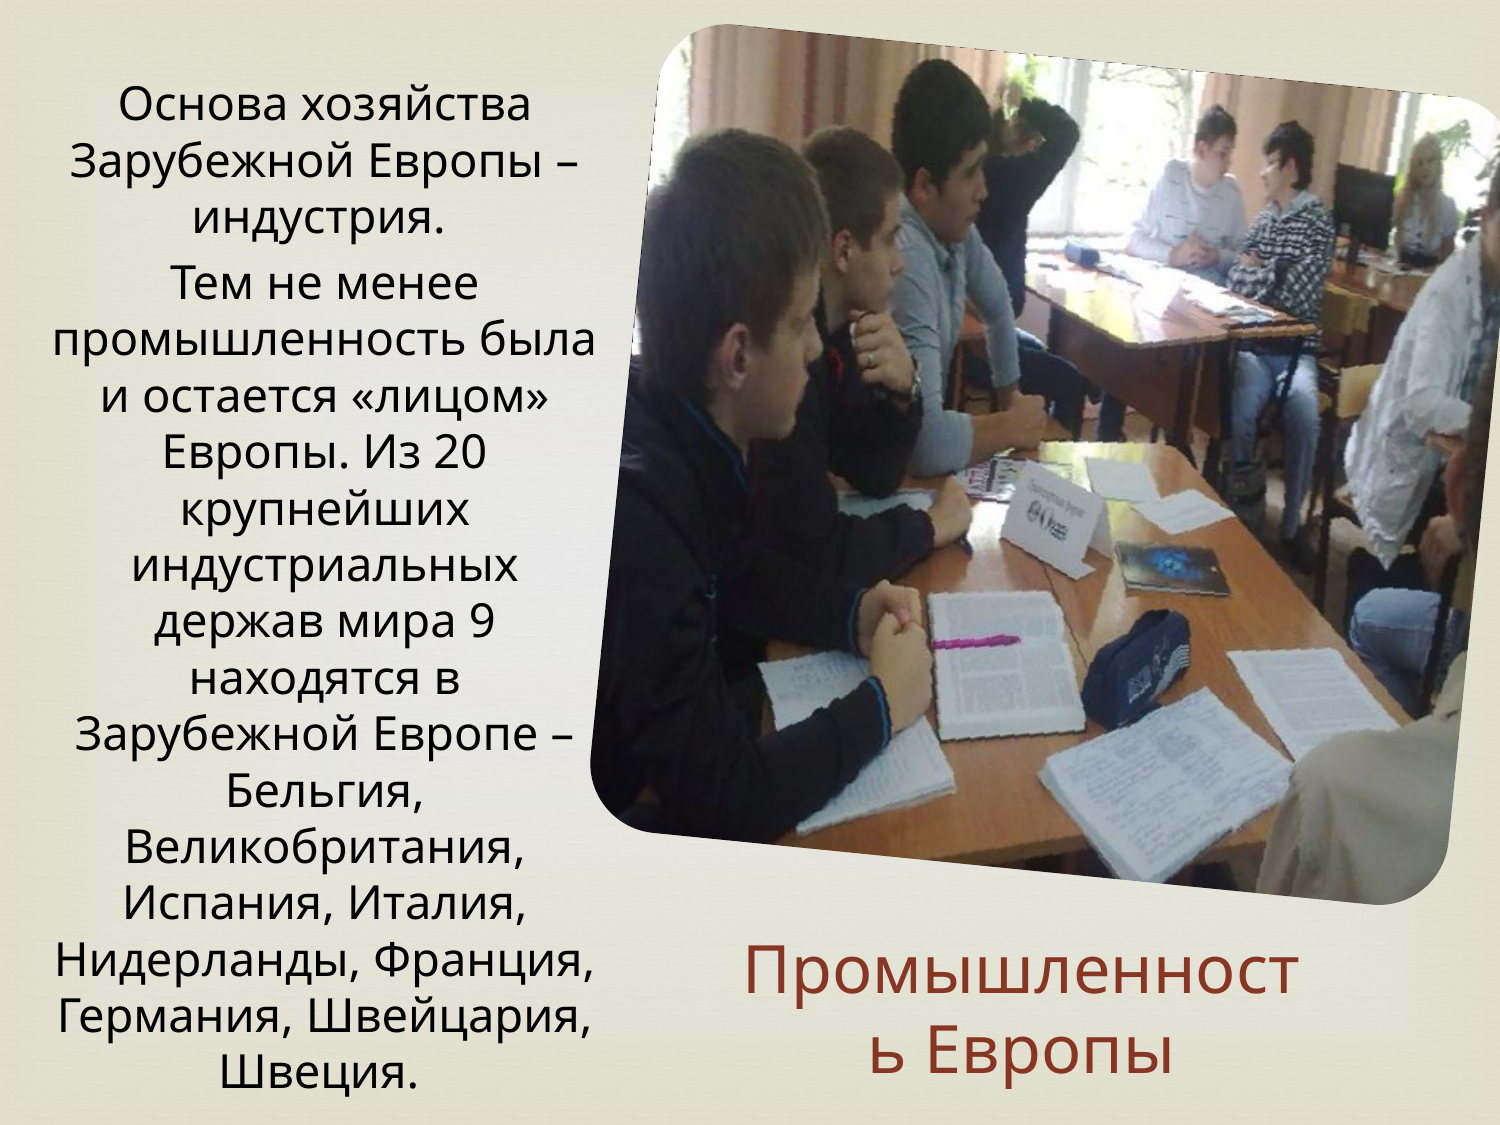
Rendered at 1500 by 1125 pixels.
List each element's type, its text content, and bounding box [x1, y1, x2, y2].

list Основа хозяйства Зарубежной Европы – индустрия. Тем не менее промышленность была и остается «лицом» Европы. Из 20 крупнейших индустриальных держав мира 9 находятся в Зарубежной Европе – Бельгия, Великобритания, Испания, Италия, Нидерланды, Франция, Германия, Швейцария, Швеция. [29, 66, 621, 1106]
picture [621, 24, 1500, 905]
title Промышленность Европы [714, 881, 1329, 1094]
